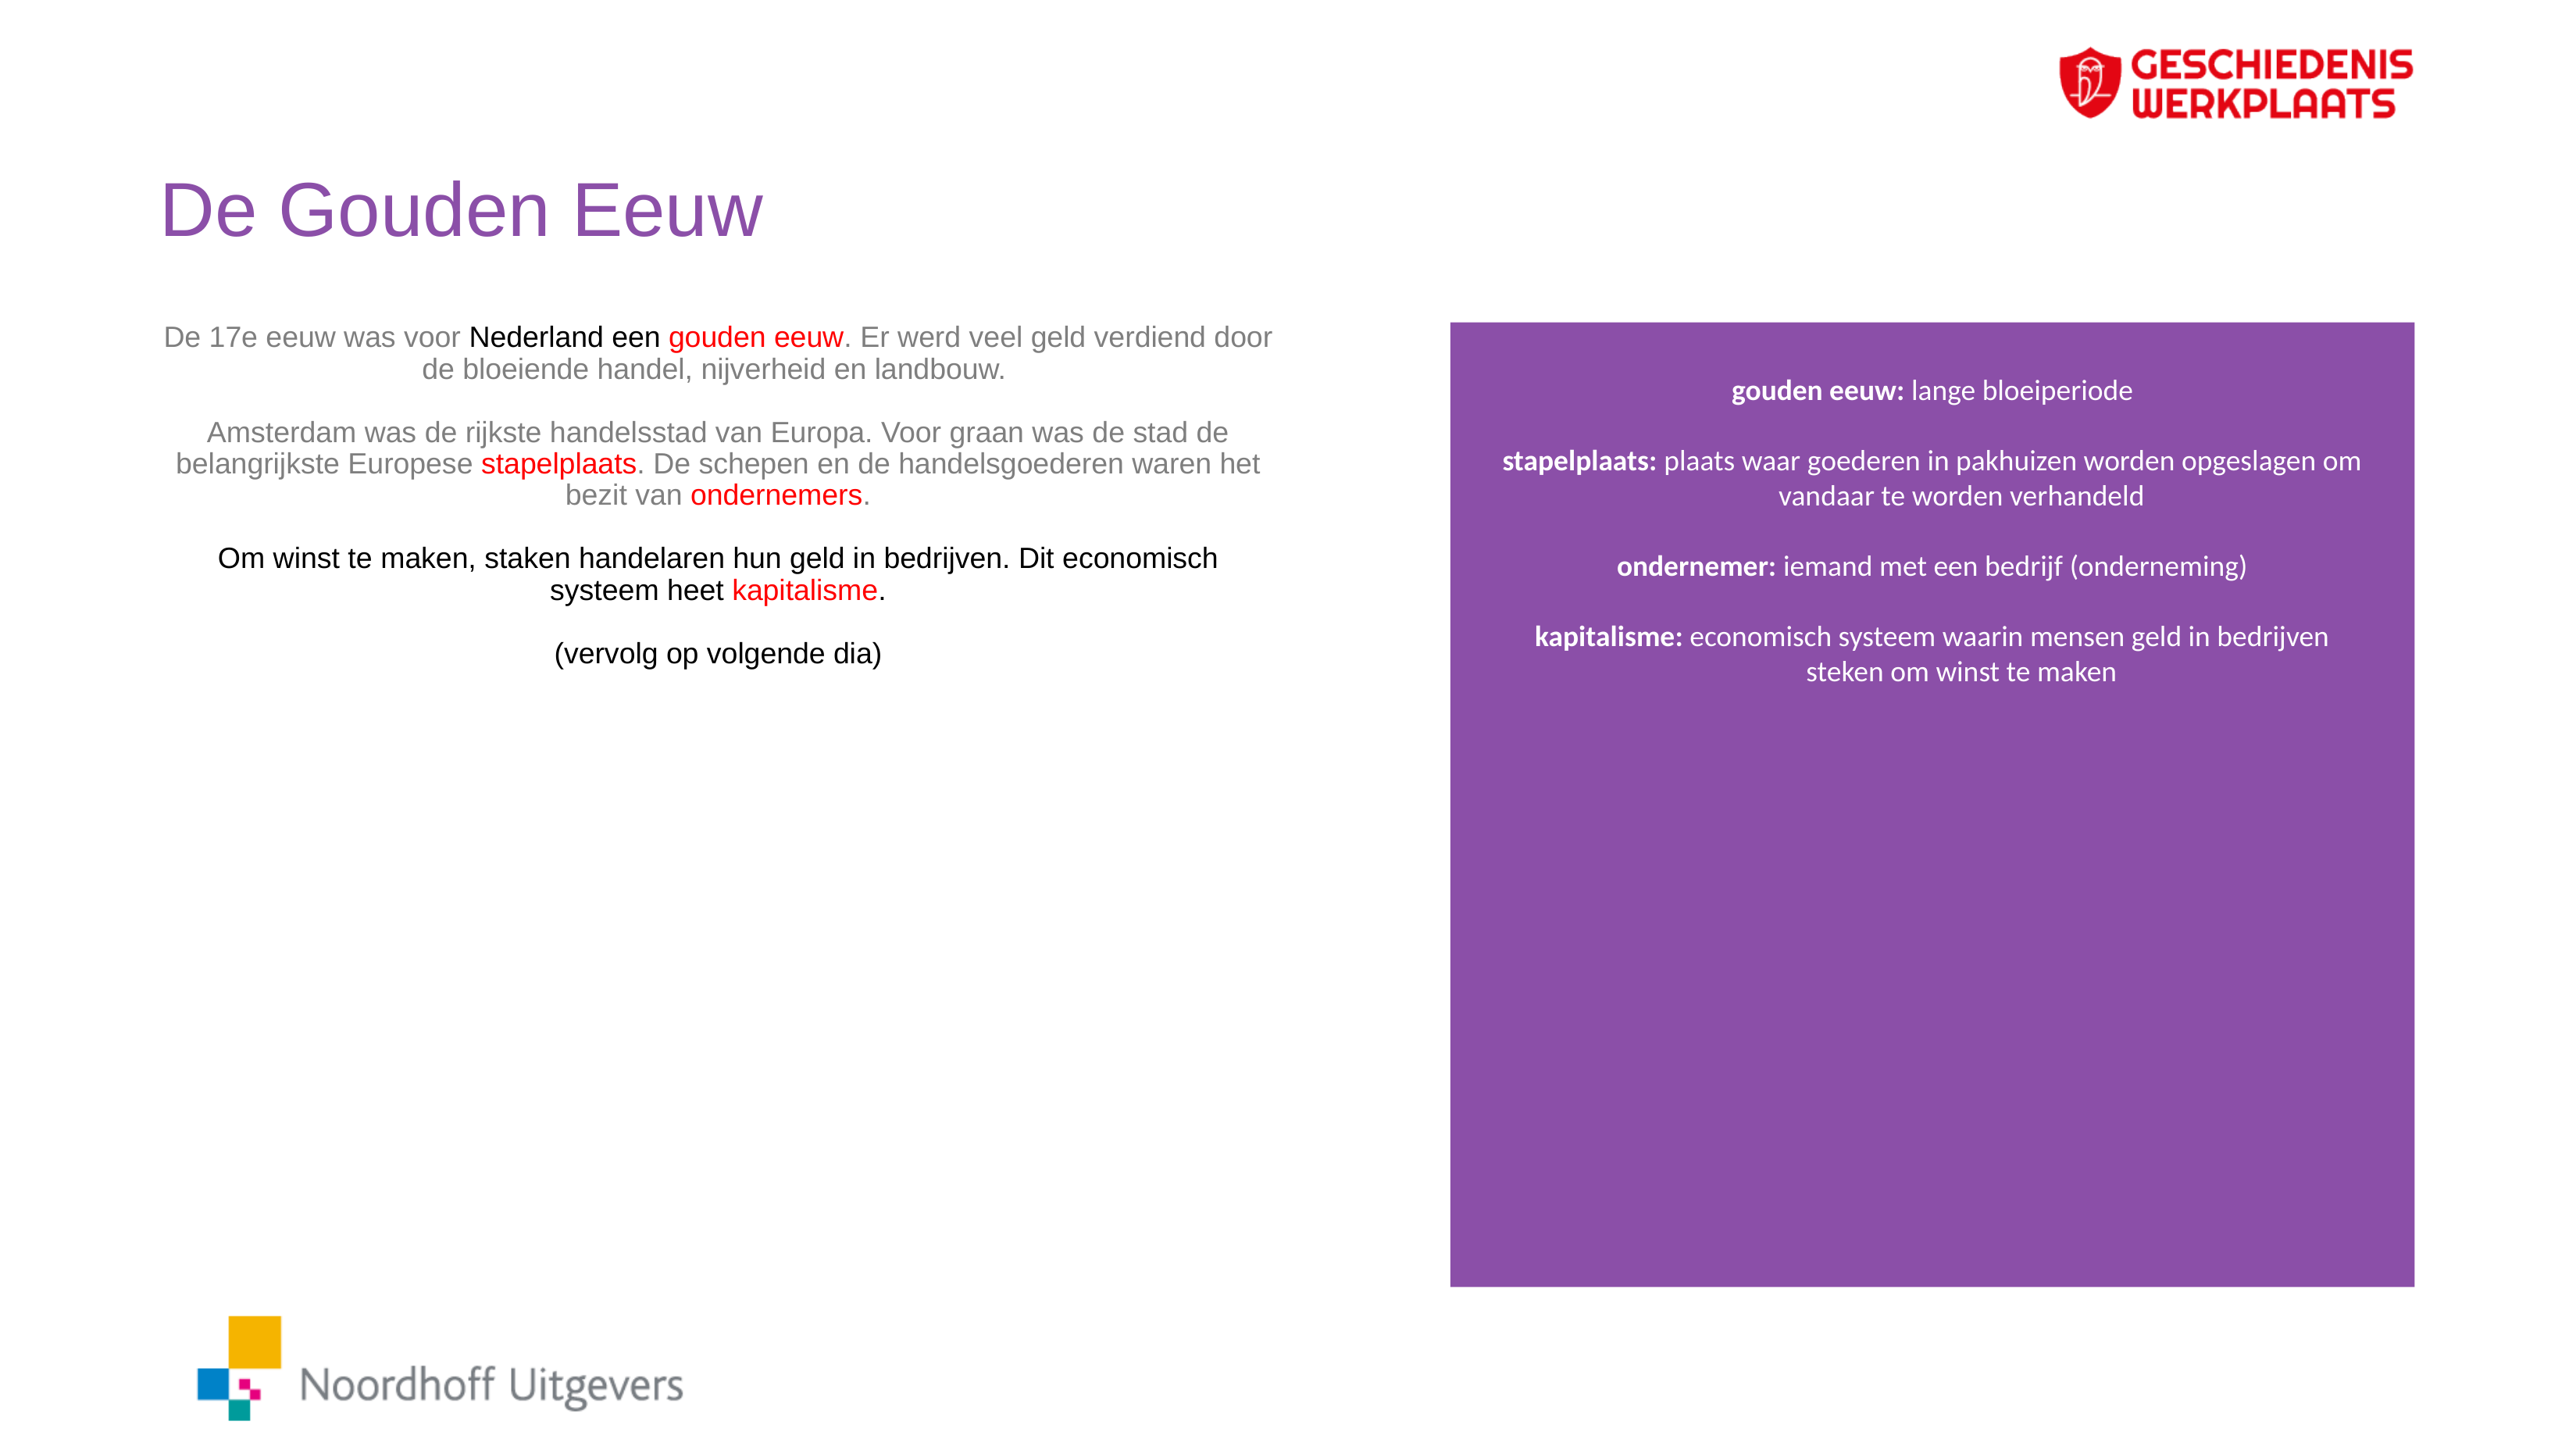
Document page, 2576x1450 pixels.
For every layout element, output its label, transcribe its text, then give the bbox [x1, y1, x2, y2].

list De 17e eeuw was voor Nederland een gouden eeuw. Er werd veel geld verdiend door de bloeiende handel, nijverheid en landbouw. Amsterdam was de rijkste handelsstad van Europa. Voor graan was de stad de belangrijkste Europese stapelplaats. De schepen en de handelsgoederen waren het bezit van ondernemers. Om winst te maken, staken handelaren hun geld in bedrijven. Dit economisch systeem heet kapitalisme. (vervolg op volgende dia) [159, 322, 1291, 1288]
list gouden eeuw: lange bloeiperiode stapelplaats: plaats waar goederen in pakhuizen worden opgeslagen om vandaar te worden verhandeld ondernemer: iemand met een bedrijf (onderneming) kapitalisme: economisch systeem waarin mensen geld in bedrijven steken om winst te maken [1450, 322, 2415, 1288]
picture [1610, 0, 2576, 161]
picture [159, 1288, 802, 1449]
title De Gouden Eeuw [159, 159, 2416, 266]
